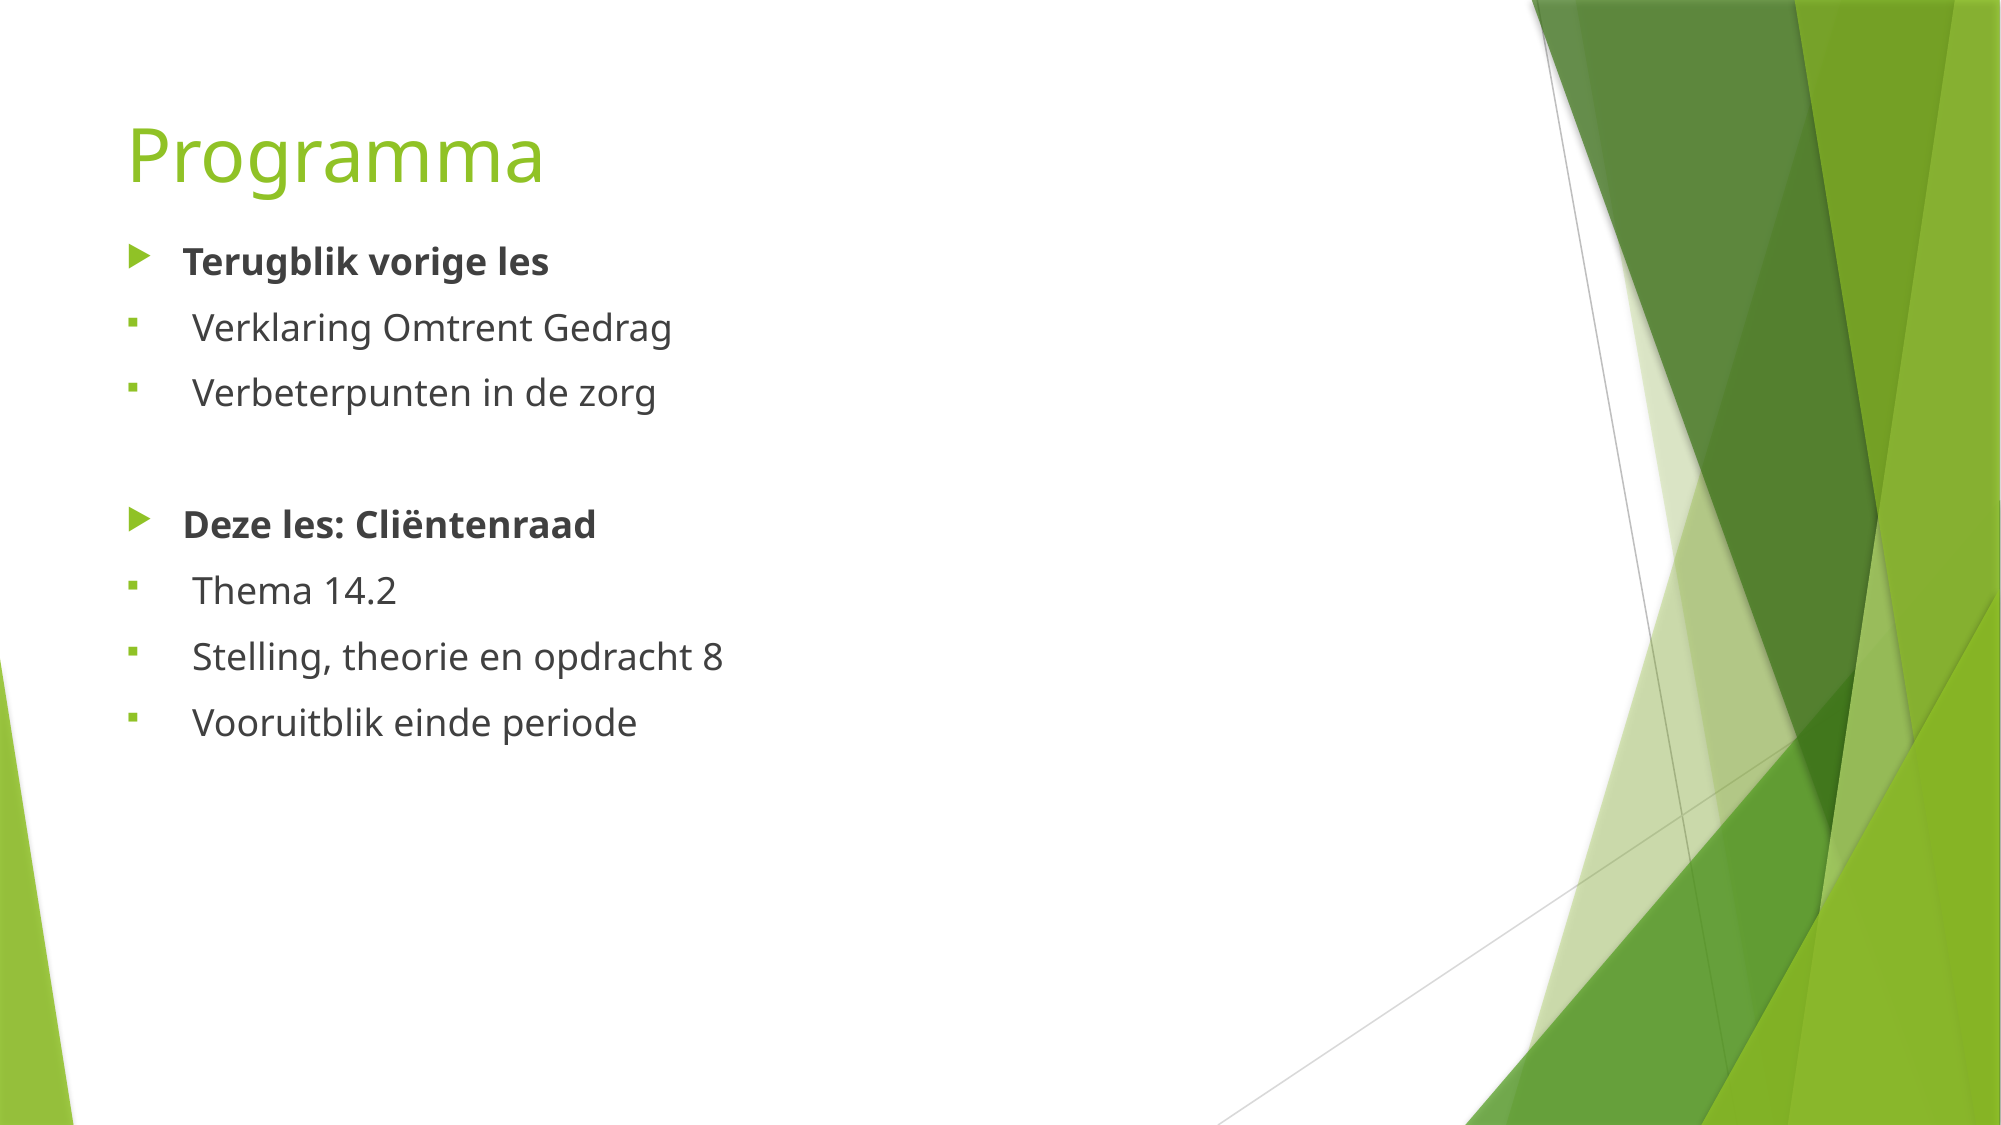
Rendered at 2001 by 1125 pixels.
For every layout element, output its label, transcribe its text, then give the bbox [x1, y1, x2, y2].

title Programma [111, 99, 1522, 230]
list Terugblik vorige les Verklaring Omtrent Gedrag Verbeterpunten in de zorg Deze les: Cliëntenraad Thema 14.2 Stelling, theorie en opdracht 8 Vooruitblik einde periode [111, 230, 1522, 867]
